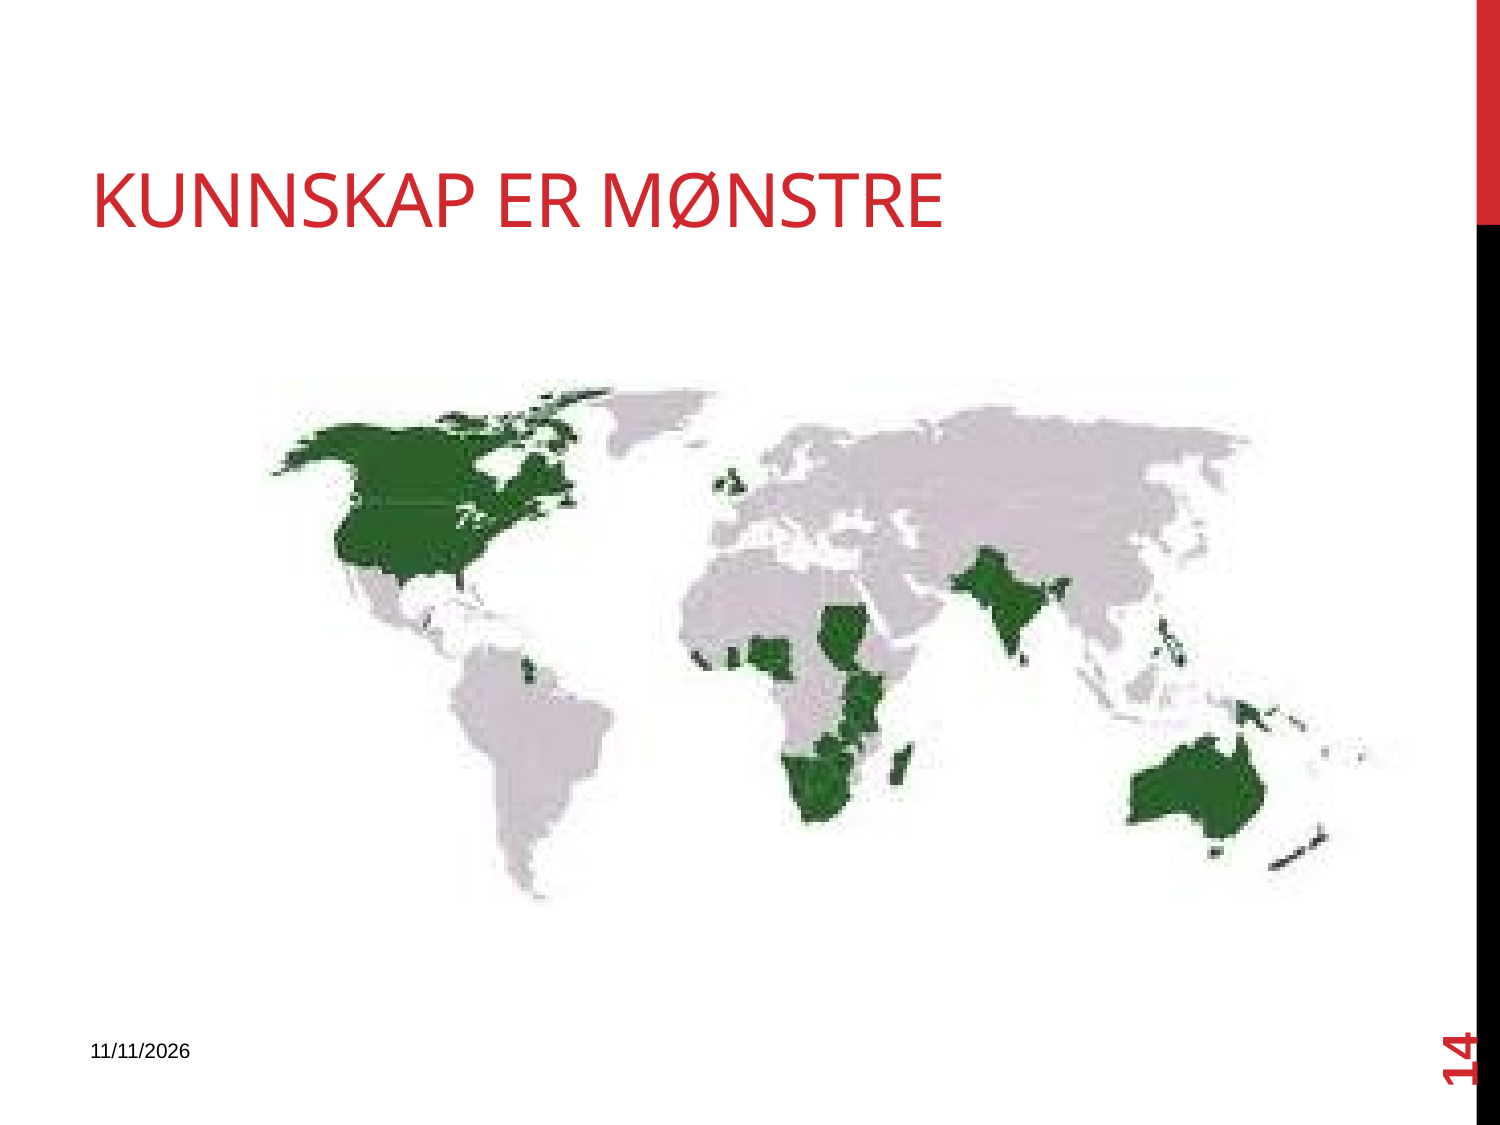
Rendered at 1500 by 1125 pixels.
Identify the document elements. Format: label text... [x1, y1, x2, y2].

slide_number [75, 1012, 638, 1063]
picture [261, 379, 1412, 913]
title Kunnskap er mønstre [75, 25, 1025, 250]
slide_number 14 [1427, 887, 1488, 1104]
